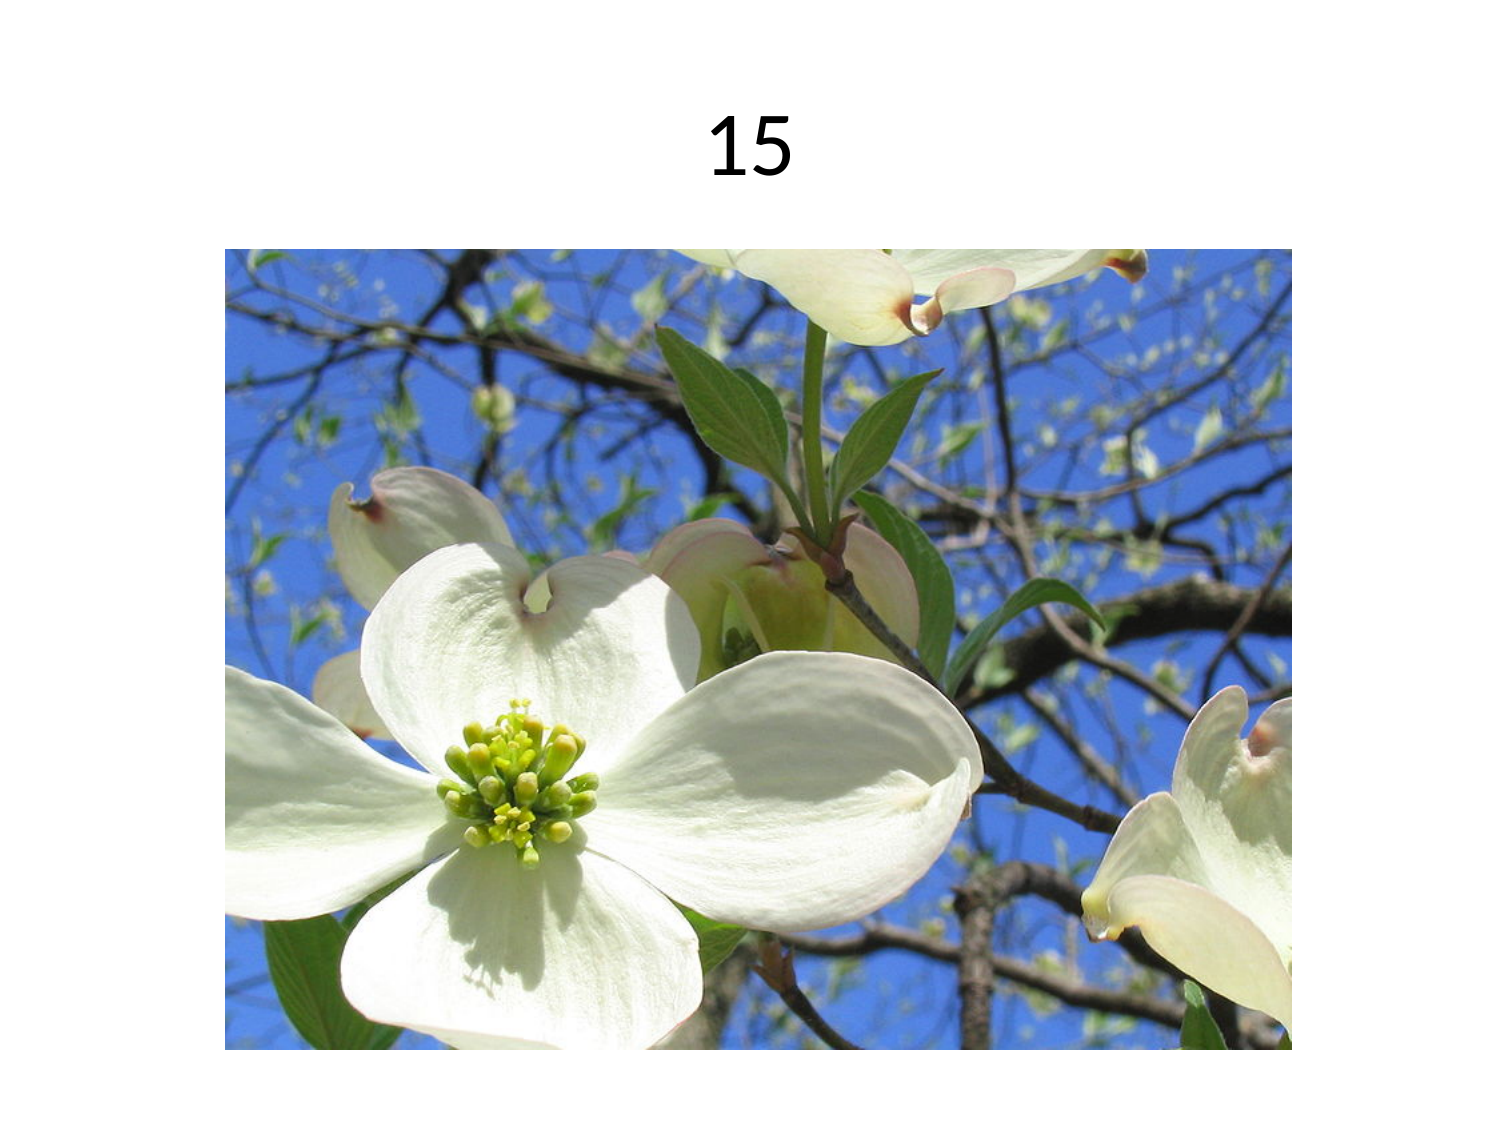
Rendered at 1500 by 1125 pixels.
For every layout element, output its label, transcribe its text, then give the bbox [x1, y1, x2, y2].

picture [224, 249, 1292, 1051]
title 15 [75, 45, 1425, 233]
